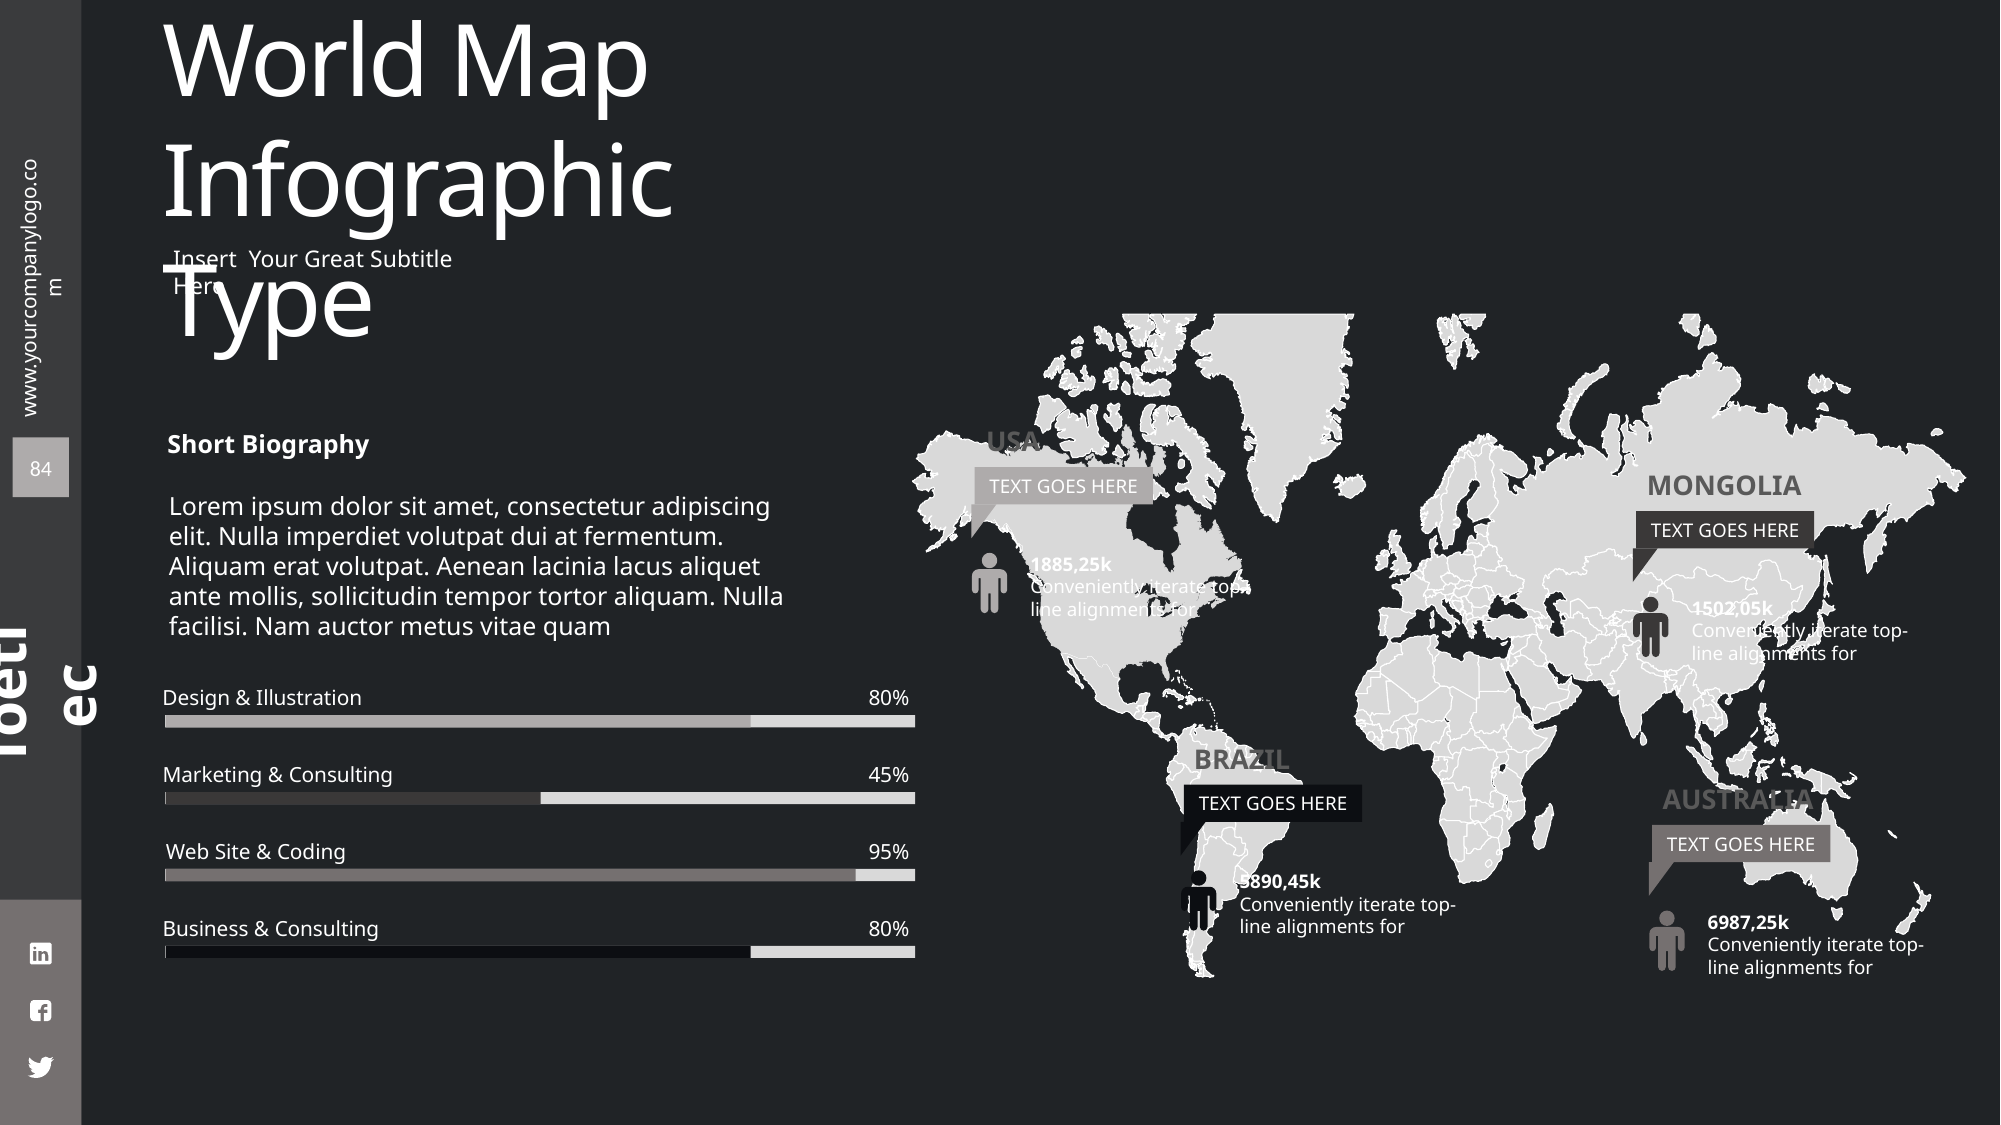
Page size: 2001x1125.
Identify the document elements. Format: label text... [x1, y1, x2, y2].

text_box [165, 868, 857, 882]
text_box World Map Infographic Type [147, 116, 891, 236]
text_box Insert Your Great Subtitle Here [158, 237, 512, 307]
text_box Short Biography [152, 409, 437, 478]
text_box Web Site & Coding [151, 831, 361, 871]
text_box 80% [853, 907, 912, 948]
text_box [165, 714, 752, 728]
text_box [165, 791, 542, 805]
text_box [752, 714, 912, 728]
text_box 80% [853, 677, 912, 717]
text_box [912, 314, 1967, 978]
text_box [971, 467, 1157, 539]
text_box 95% [853, 831, 912, 871]
text_box [857, 871, 912, 882]
text_box [542, 791, 912, 805]
text_box 6987,25k Conveniently iterate top-line alignments for [1692, 978, 1953, 986]
text_box 45% [853, 754, 912, 794]
text_box [165, 945, 752, 959]
text_box Business & Consulting [147, 907, 394, 948]
text_box [752, 945, 912, 959]
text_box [1632, 511, 1818, 583]
text_box Lorem ipsum dolor sit amet, consectetur adipiscing elit. Nulla imperdiet volutpat dui at fermentum. Aliquam erat volutpat. Aenean lacinia lacus aliquet ante mollis, sollicitudin tempor tortor aliquam. Nulla facilisi. Nam auctor metus vitae quam [154, 482, 810, 648]
text_box Design & Illustration [147, 677, 377, 717]
slide_number 84 [12, 437, 69, 498]
text_box Marketing & Consulting [147, 754, 408, 794]
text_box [1648, 824, 1834, 896]
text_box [1180, 784, 1366, 856]
